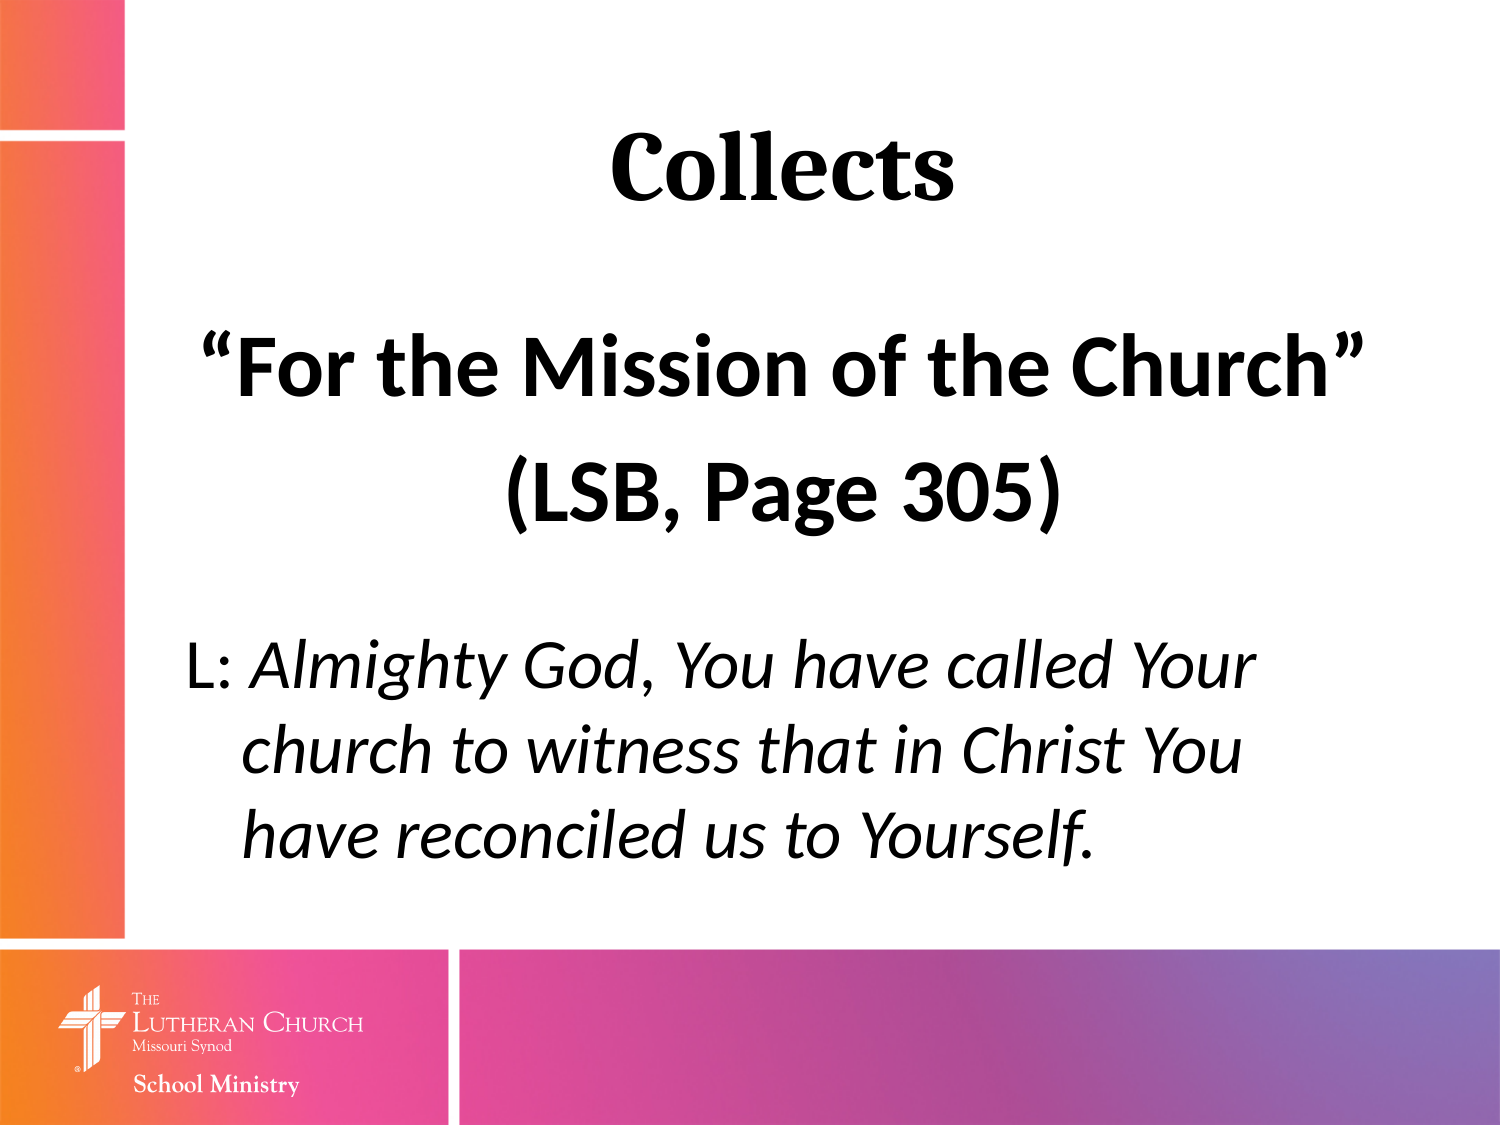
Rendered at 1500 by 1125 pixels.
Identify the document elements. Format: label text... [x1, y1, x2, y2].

picture [0, 0, 1500, 1125]
list “For the Mission of the Church” (LSB, Page 305) L: Almighty God, You have called Your church to witness that in Christ You have reconciled us to Yourself. [170, 299, 1397, 918]
title Collects [170, 59, 1397, 278]
